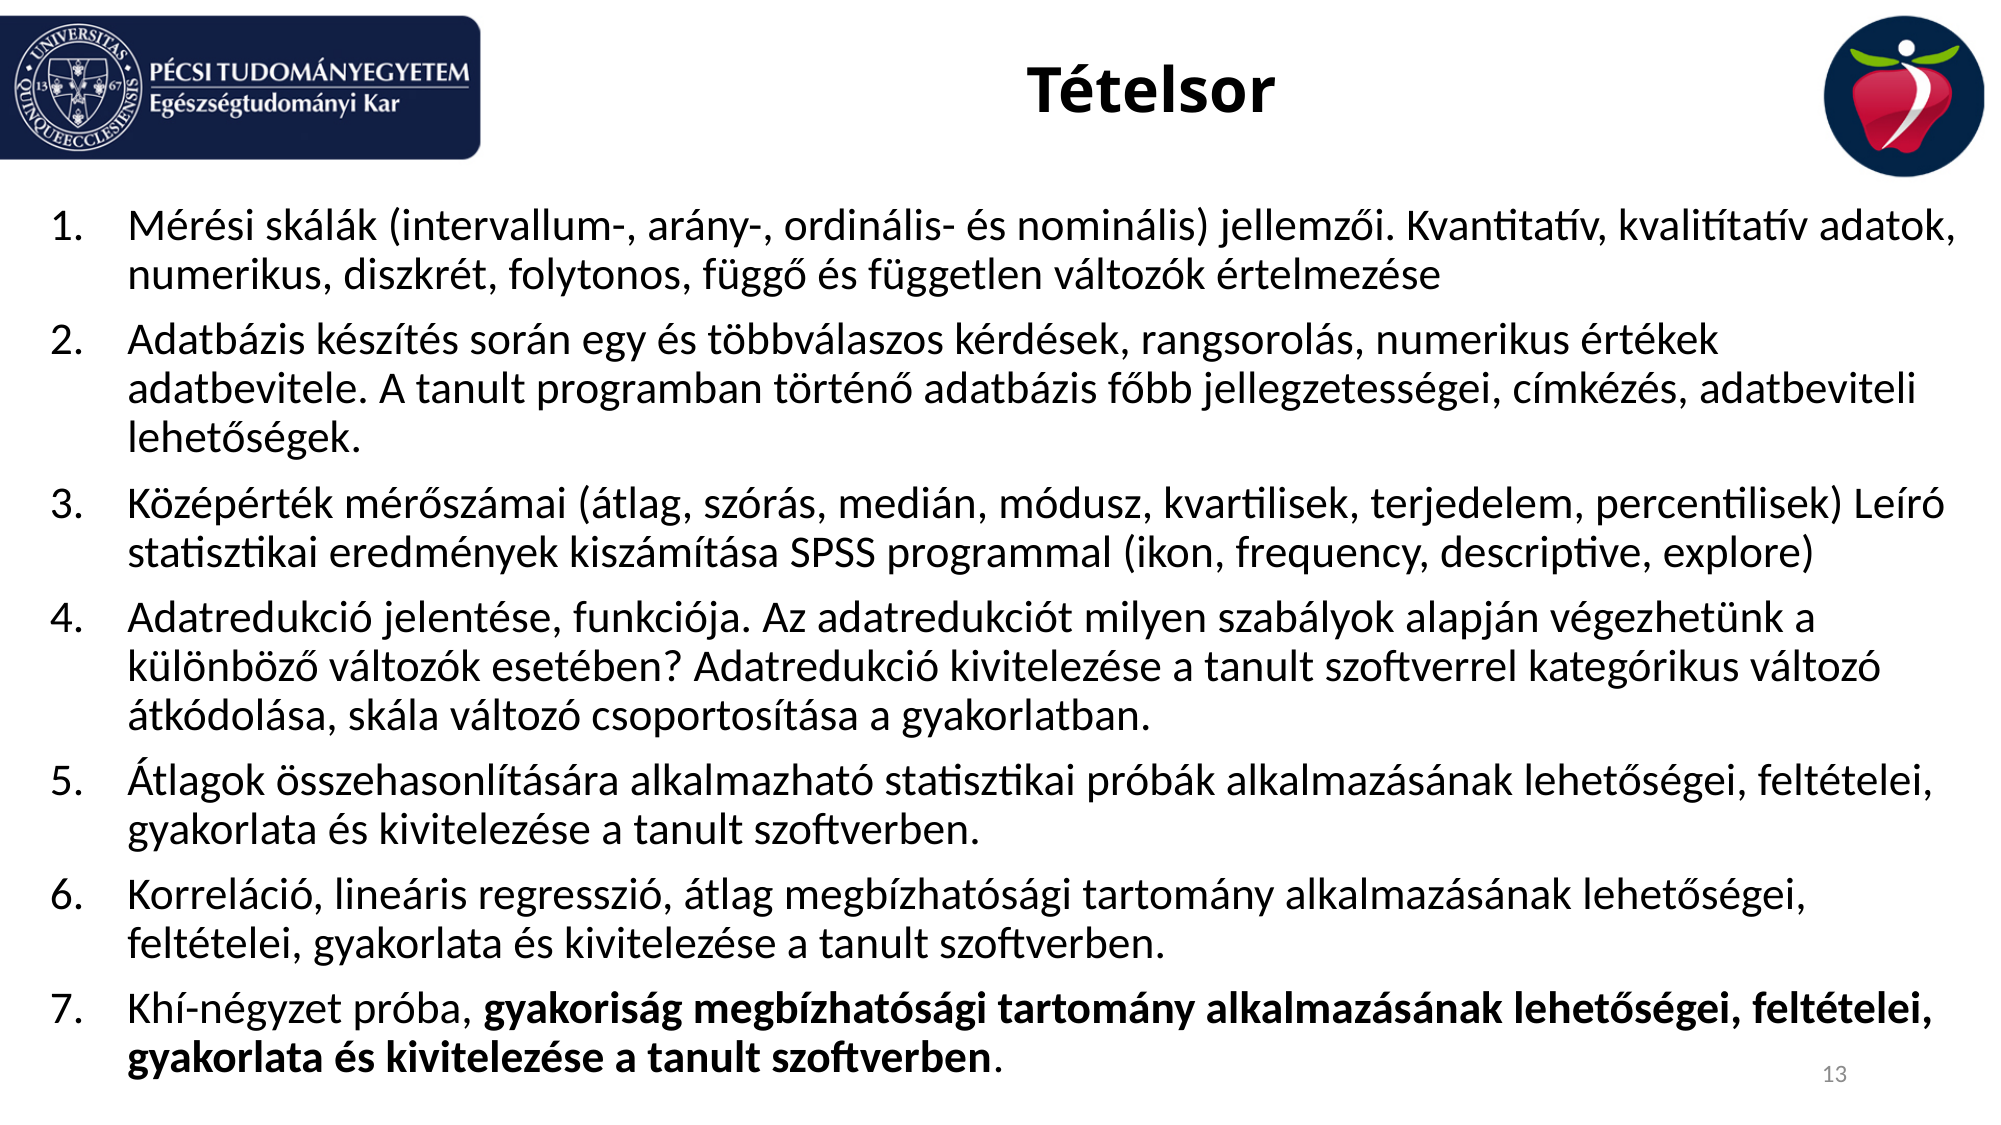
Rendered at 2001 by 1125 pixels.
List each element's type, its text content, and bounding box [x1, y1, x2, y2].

list Mérési skálák (intervallum-, arány-, ordinális- és nominális) jellemzői. Kvantitatív, kvalitítatív adatok, numerikus, diszkrét, folytonos, függő és független változók értelmezése Adatbázis készítés során egy és többválaszos kérdések, rangsorolás, numerikus értékek adatbevitele. A tanult programban történő adatbázis főbb jellegzetességei, címkézés, adatbeviteli lehetőségek. Középérték mérőszámai (átlag, szórás, medián, módusz, kvartilisek, terjedelem, percentilisek) Leíró statisztikai eredmények kiszámítása SPSS programmal (ikon, frequency, descriptive, explore) Adatredukció jelentése, funkciója. Az adatredukciót milyen szabályok alapján végezhetünk a különböző változók esetében? Adatredukció kivitelezése a tanult szoftverrel kategórikus változó átkódolása, skála változó csoportosítása a gyakorlatban. Átlagok összehasonlítására alkalmazható statisztikai próbák alkalmazásának lehetőségei, feltételei, gyakorlata és kivitelezése a tanult szoftverben. Korreláció, lineáris regresszió, átlag megbízhatósági tartomány alkalmazásának lehetőségei, feltételei, gyakorlata és kivitelezése a tanult szoftverben. Khí-négyzet próba, gyakoriság megbízhatósági tartomány alkalmazásának lehetőségei, feltételei, gyakorlata és kivitelezése a tanult szoftverben. [34, 194, 1980, 1095]
picture [0, 0, 2001, 1125]
slide_number 13 [1412, 1042, 1863, 1103]
title Tételsor [497, 50, 1807, 135]
